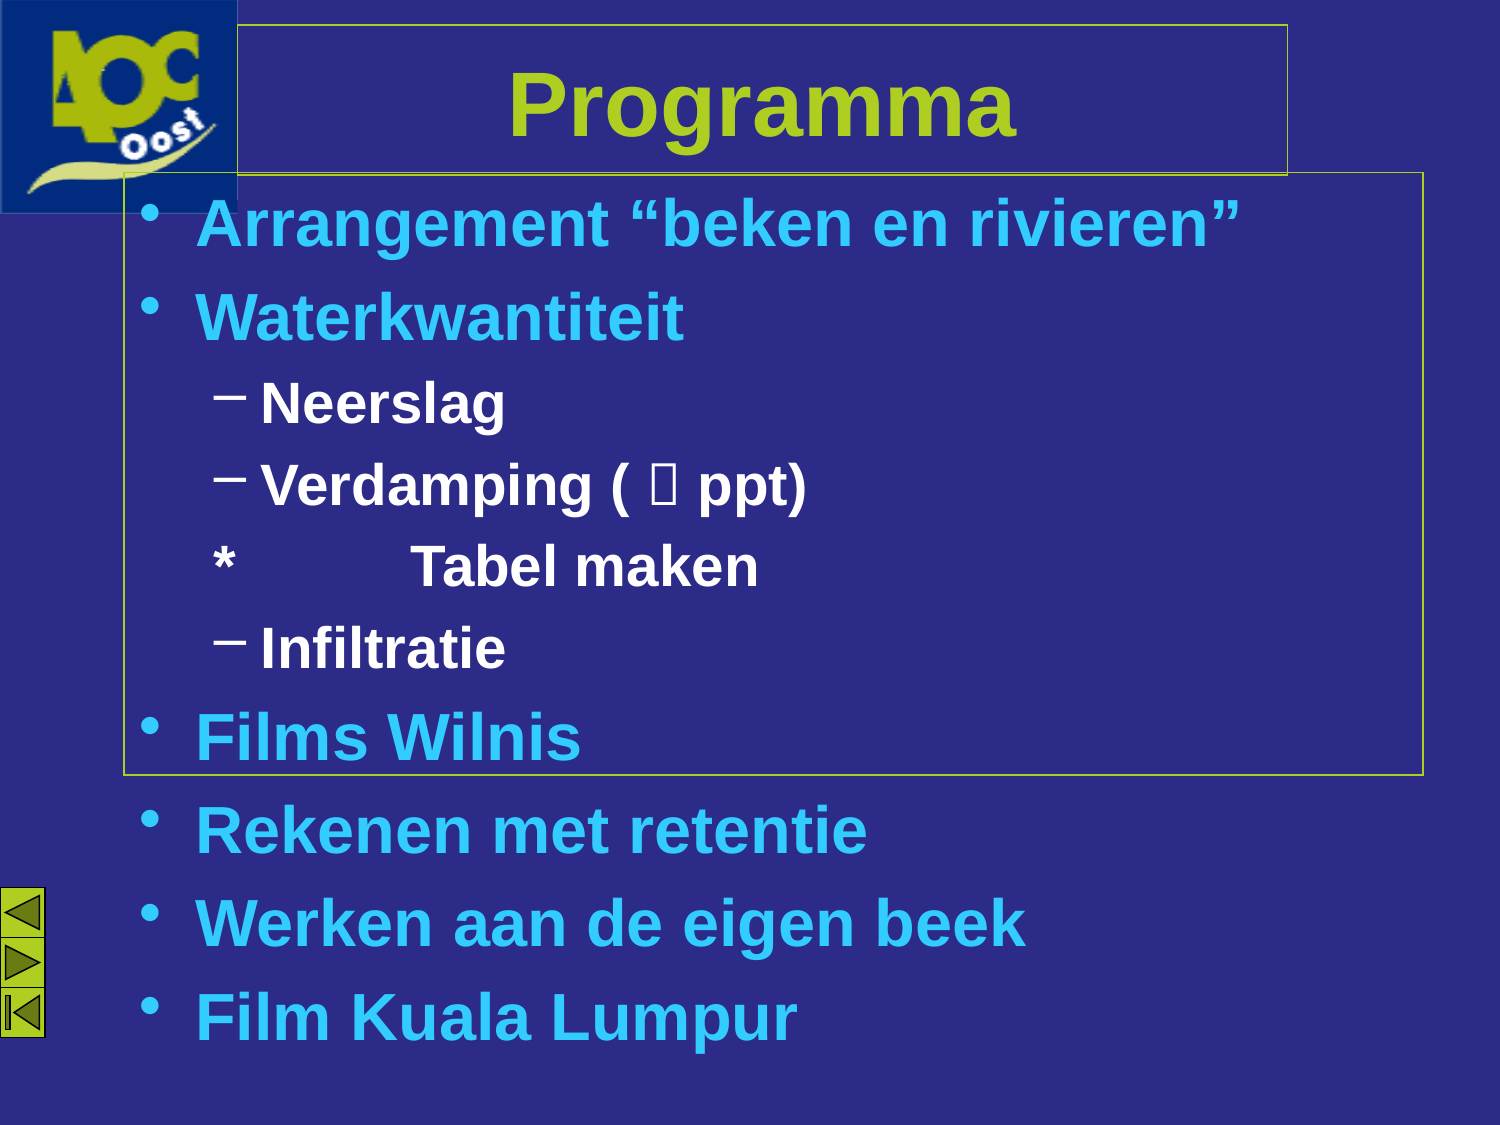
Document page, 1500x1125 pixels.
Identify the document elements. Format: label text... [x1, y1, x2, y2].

picture [0, 0, 238, 214]
list Arrangement “beken en rivieren” Waterkwantiteit Neerslag Verdamping (  ppt) * Tabel maken Infiltratie Films Wilnis Rekenen met retentie Werken aan de eigen beek Film Kuala Lumpur [123, 172, 1424, 776]
title Programma [237, 24, 1288, 172]
